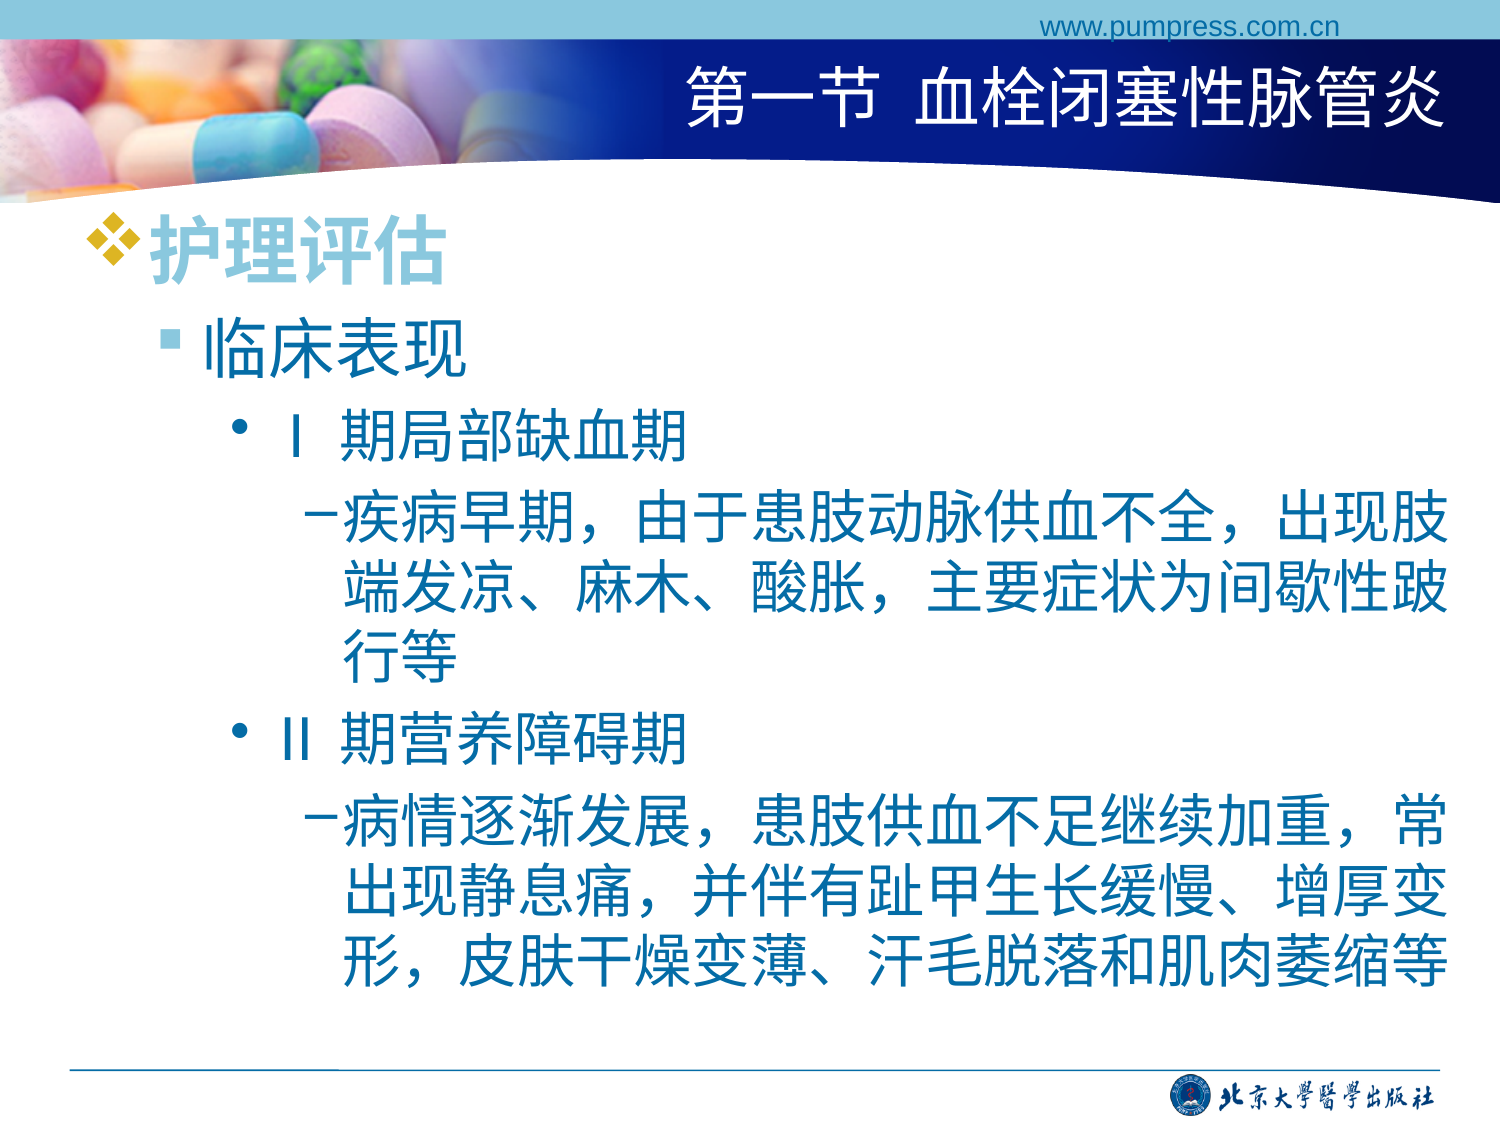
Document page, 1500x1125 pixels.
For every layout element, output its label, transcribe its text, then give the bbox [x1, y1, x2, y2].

picture [1170, 1074, 1436, 1118]
title 第一节 血栓闭塞性脉管炎 [137, 49, 1463, 143]
list 护理评估 临床表现 Ⅰ期局部缺血期 疾病早期，由于患肢动脉供血不全，出现肢端发凉、麻木、酸胀，主要症状为间歇性跛行等 Ⅱ期营养障碍期 病情逐渐发展，患肢供血不足继续加重，常出现静息痛，并伴有趾甲生长缓慢、增厚变形，皮肤干燥变薄、汗毛脱落和肌肉萎缩等 [64, 196, 1478, 997]
picture [0, 40, 1500, 203]
slide_number www.pumpress.com.cn [1025, 0, 1463, 38]
